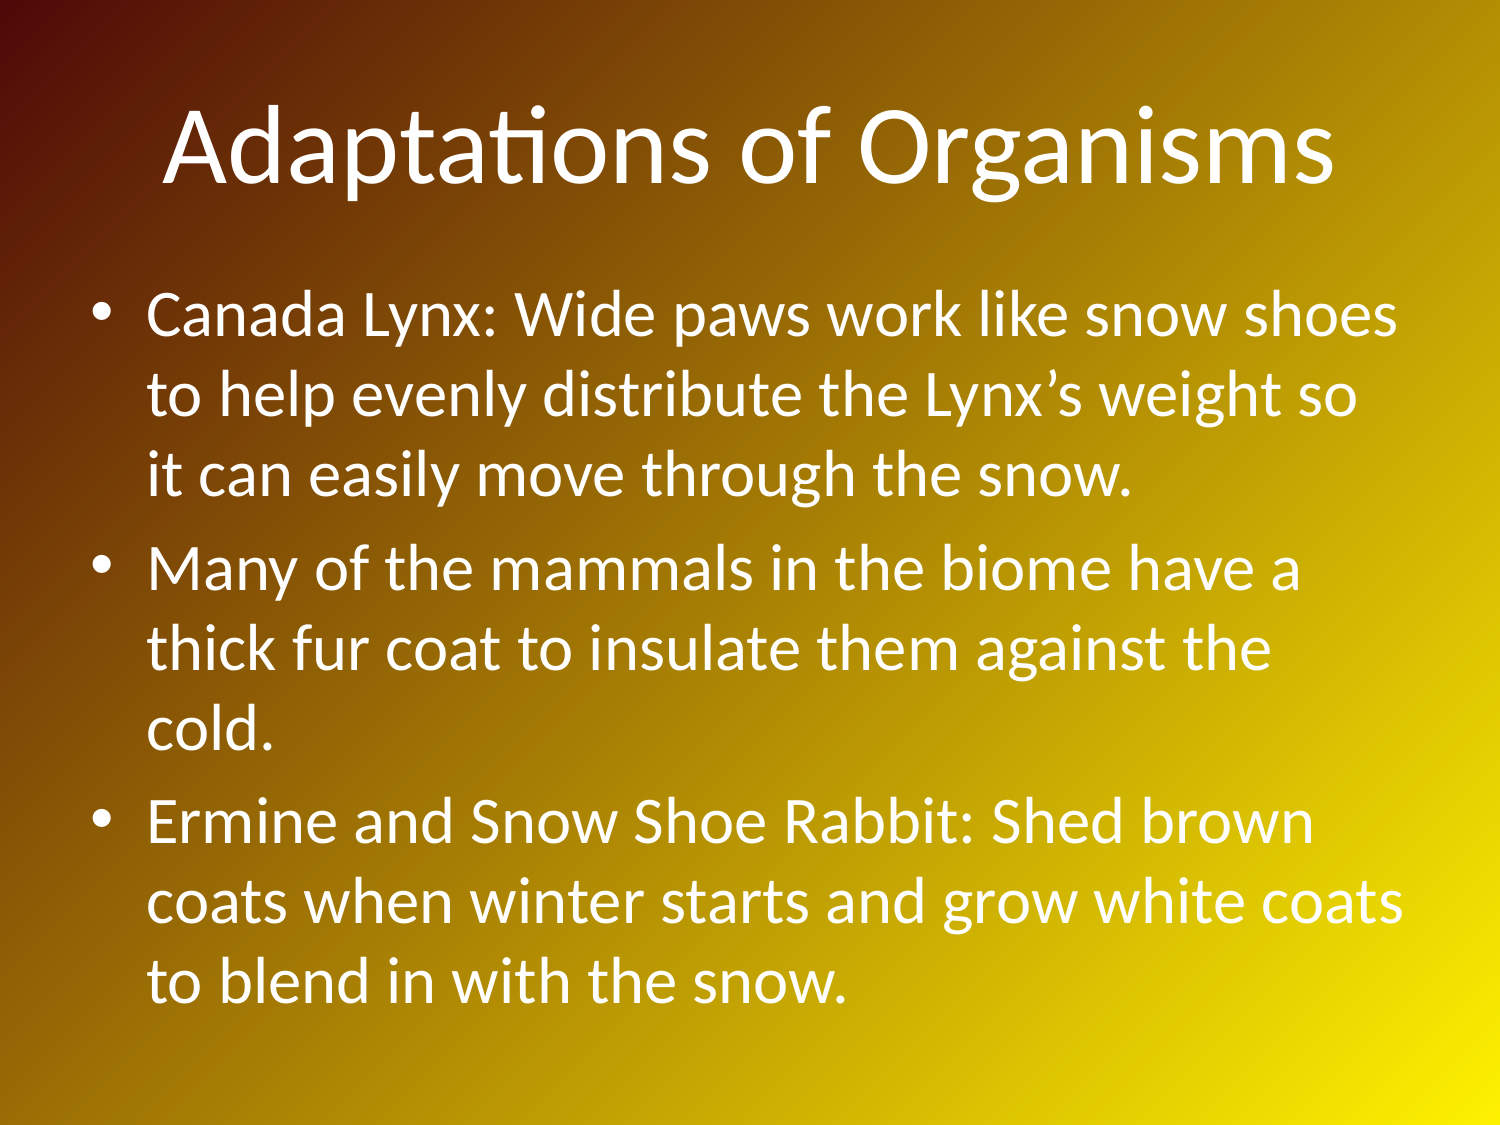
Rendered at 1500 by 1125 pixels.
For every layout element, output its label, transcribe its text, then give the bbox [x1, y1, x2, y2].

title Adaptations of Organisms [75, 45, 1425, 233]
list Canada Lynx: Wide paws work like snow shoes to help evenly distribute the Lynx’s weight so it can easily move through the snow. Many of the mammals in the biome have a thick fur coat to insulate them against the cold. Ermine and Snow Shoe Rabbit: Shed brown coats when winter starts and grow white coats to blend in with the snow. [75, 262, 1425, 1088]
